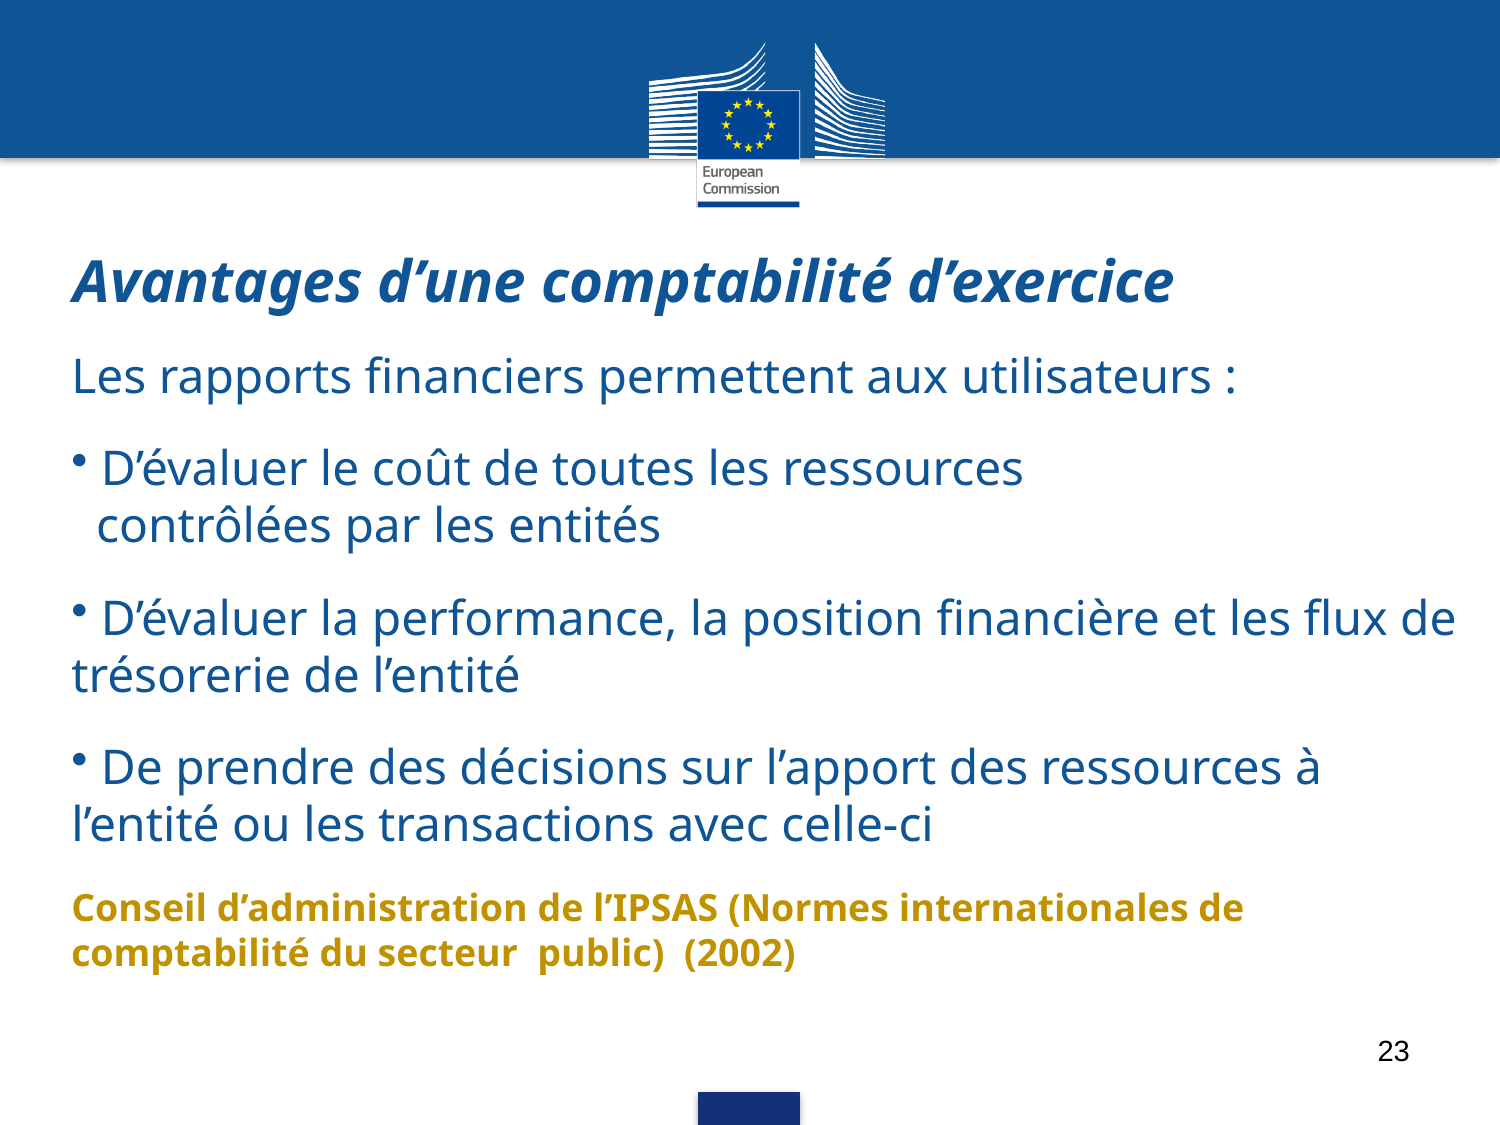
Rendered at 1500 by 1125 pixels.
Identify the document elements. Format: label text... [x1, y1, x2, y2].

picture [649, 42, 885, 207]
title Avantages d’une comptabilité d’exercice [0, 207, 1500, 351]
slide_number 23 [1074, 1024, 1426, 1103]
list Les rapports financiers permettent aux utilisateurs : D’évaluer le coût de toutes les ressources contrôlées par les entités D’évaluer la performance, la position financière et les flux de trésorerie de l’entité De prendre des décisions sur l’apport des ressources à l’entité ou les transactions avec celle-ci Conseil d’administration de l’IPSAS (Normes internationales de comptabilité du secteur public) (2002) [0, 351, 1500, 1005]
